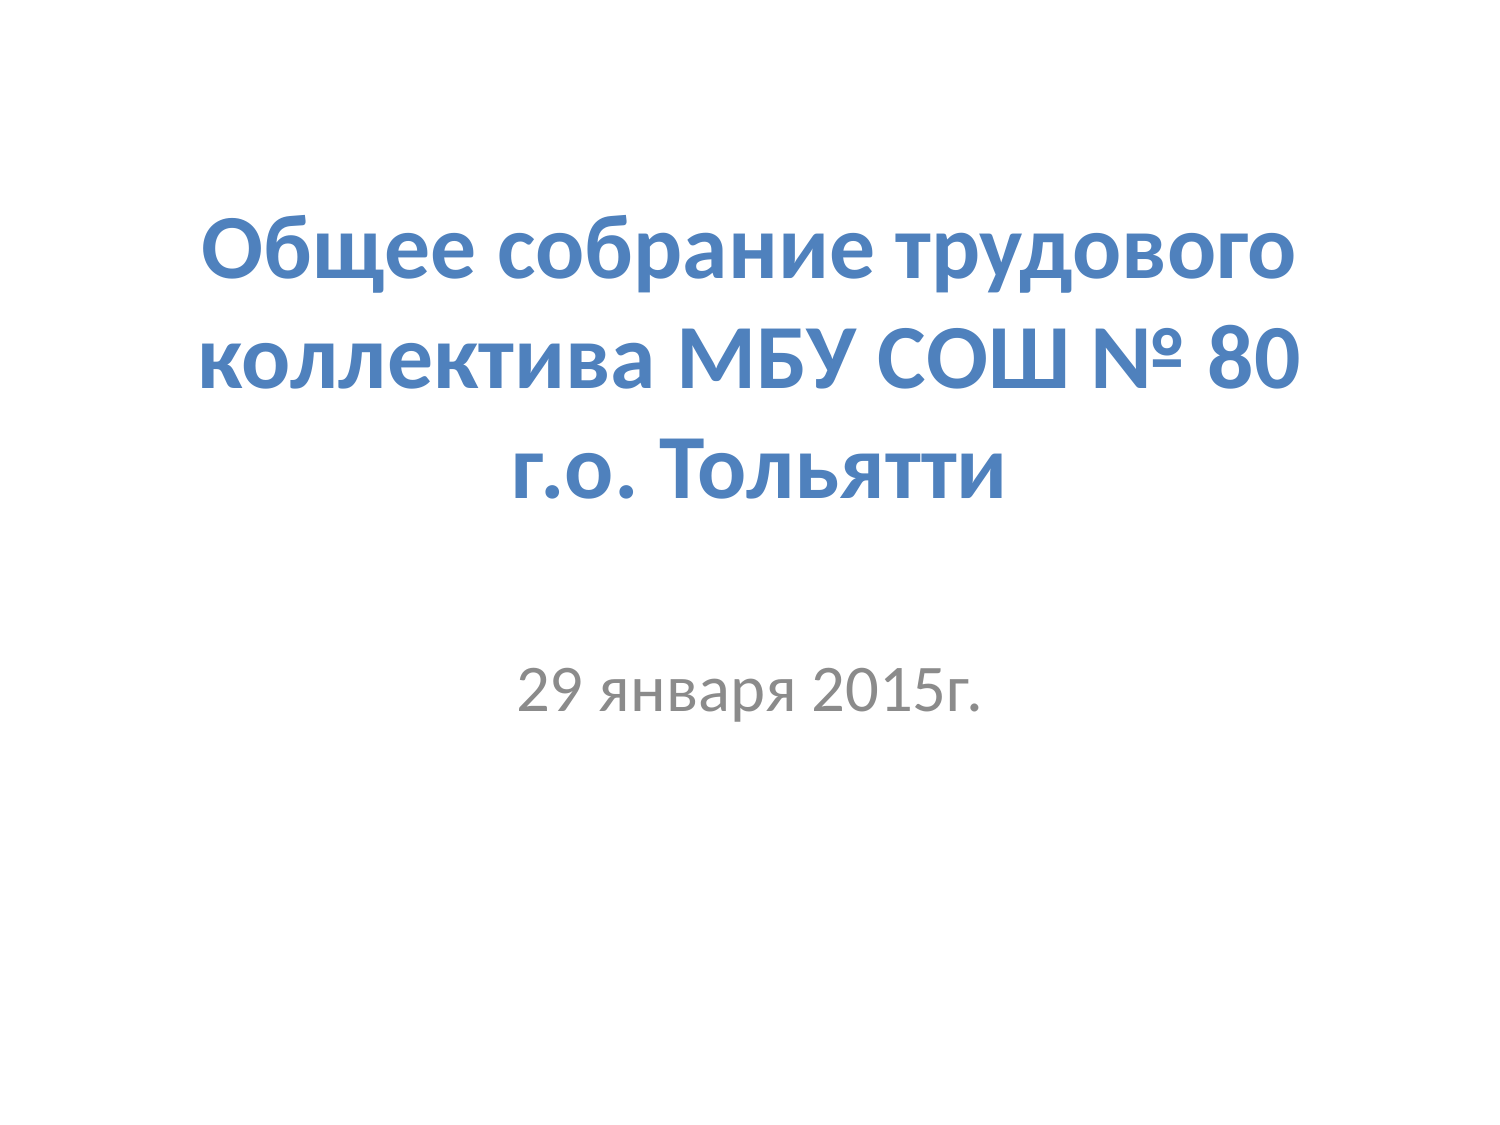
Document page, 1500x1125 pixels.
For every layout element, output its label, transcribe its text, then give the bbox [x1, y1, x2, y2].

subtitle 29 января 2015г. [225, 637, 1275, 925]
title Общее собрание трудового коллектива МБУ СОШ № 80 г.о. Тольятти [112, 113, 1388, 591]
